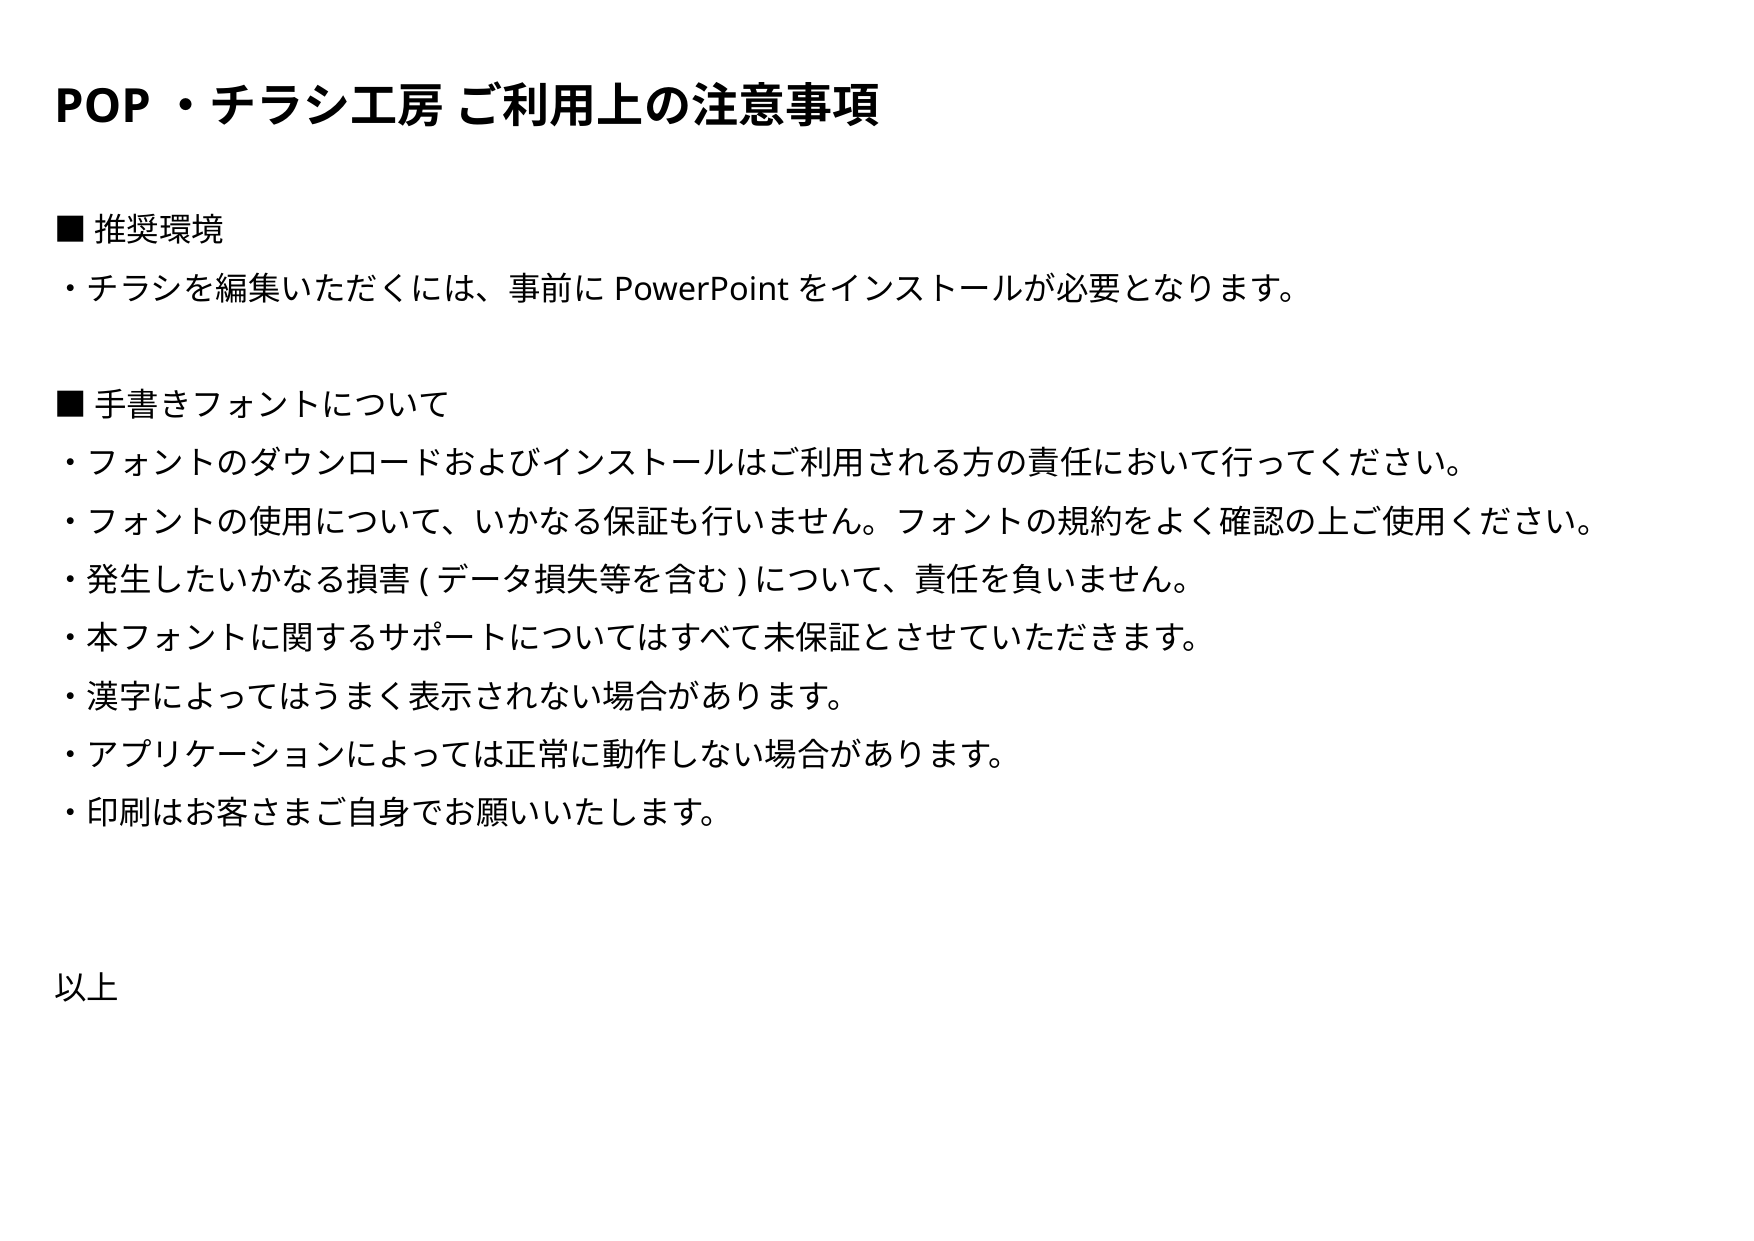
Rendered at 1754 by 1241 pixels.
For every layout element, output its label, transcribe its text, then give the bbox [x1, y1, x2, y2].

text_box POP・チラシ工房 ご利用上の注意事項 ■推奨環境 ・チラシを編集いただくには、事前にPowerPointをインストールが必要となります。 ■手書きフォントについて ・フォントのダウンロードおよびインストールはご利用される方の責任において行ってください。 ・フォントの使用について、いかなる保証も行いません。フォントの規約をよく確認の上ご使用ください。 ・発生したいかなる損害(データ損失等を含む)について、責任を負いません。 ・本フォントに関するサポートについてはすべて未保証とさせていただきます。 ・漢字によってはうまく表示されない場合があります。 ・アプリケーションによっては正常に動作しない場合があります。 ・印刷はお客さまご自身でお願いいたします。 以上 [38, 38, 1650, 1239]
